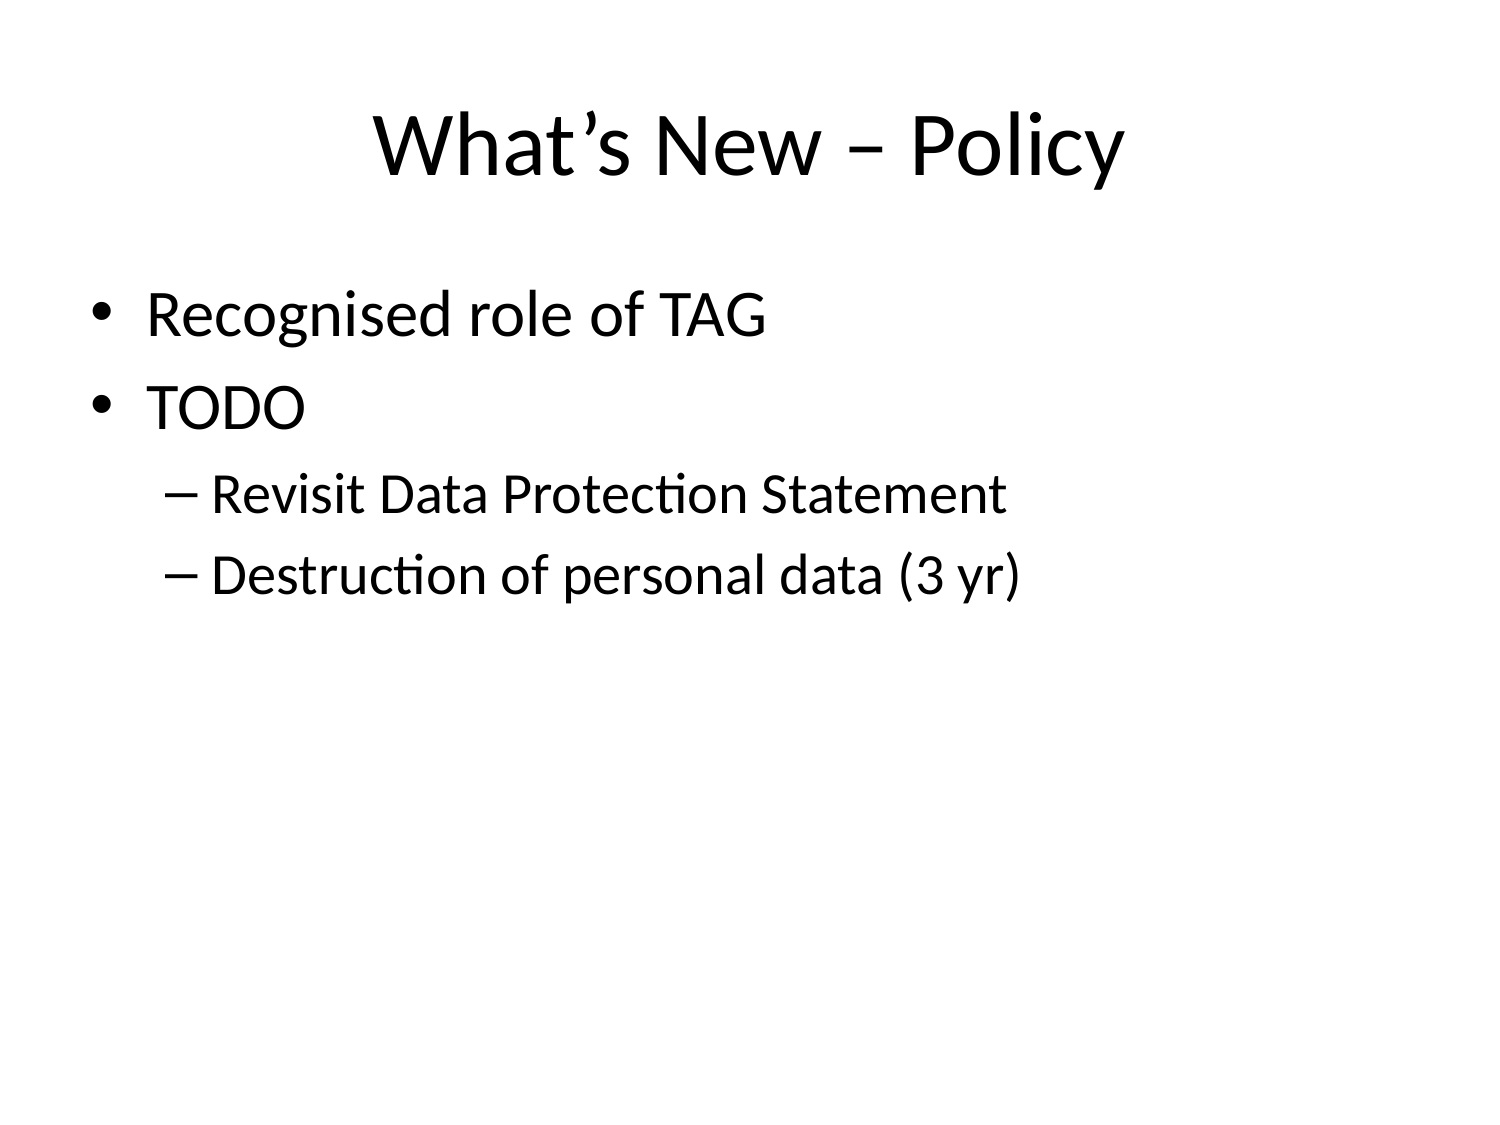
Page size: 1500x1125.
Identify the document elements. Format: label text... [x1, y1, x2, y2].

title What’s New – Policy [75, 45, 1425, 233]
list Recognised role of TAG TODO Revisit Data Protection Statement Destruction of personal data (3 yr) [75, 262, 1425, 1005]
